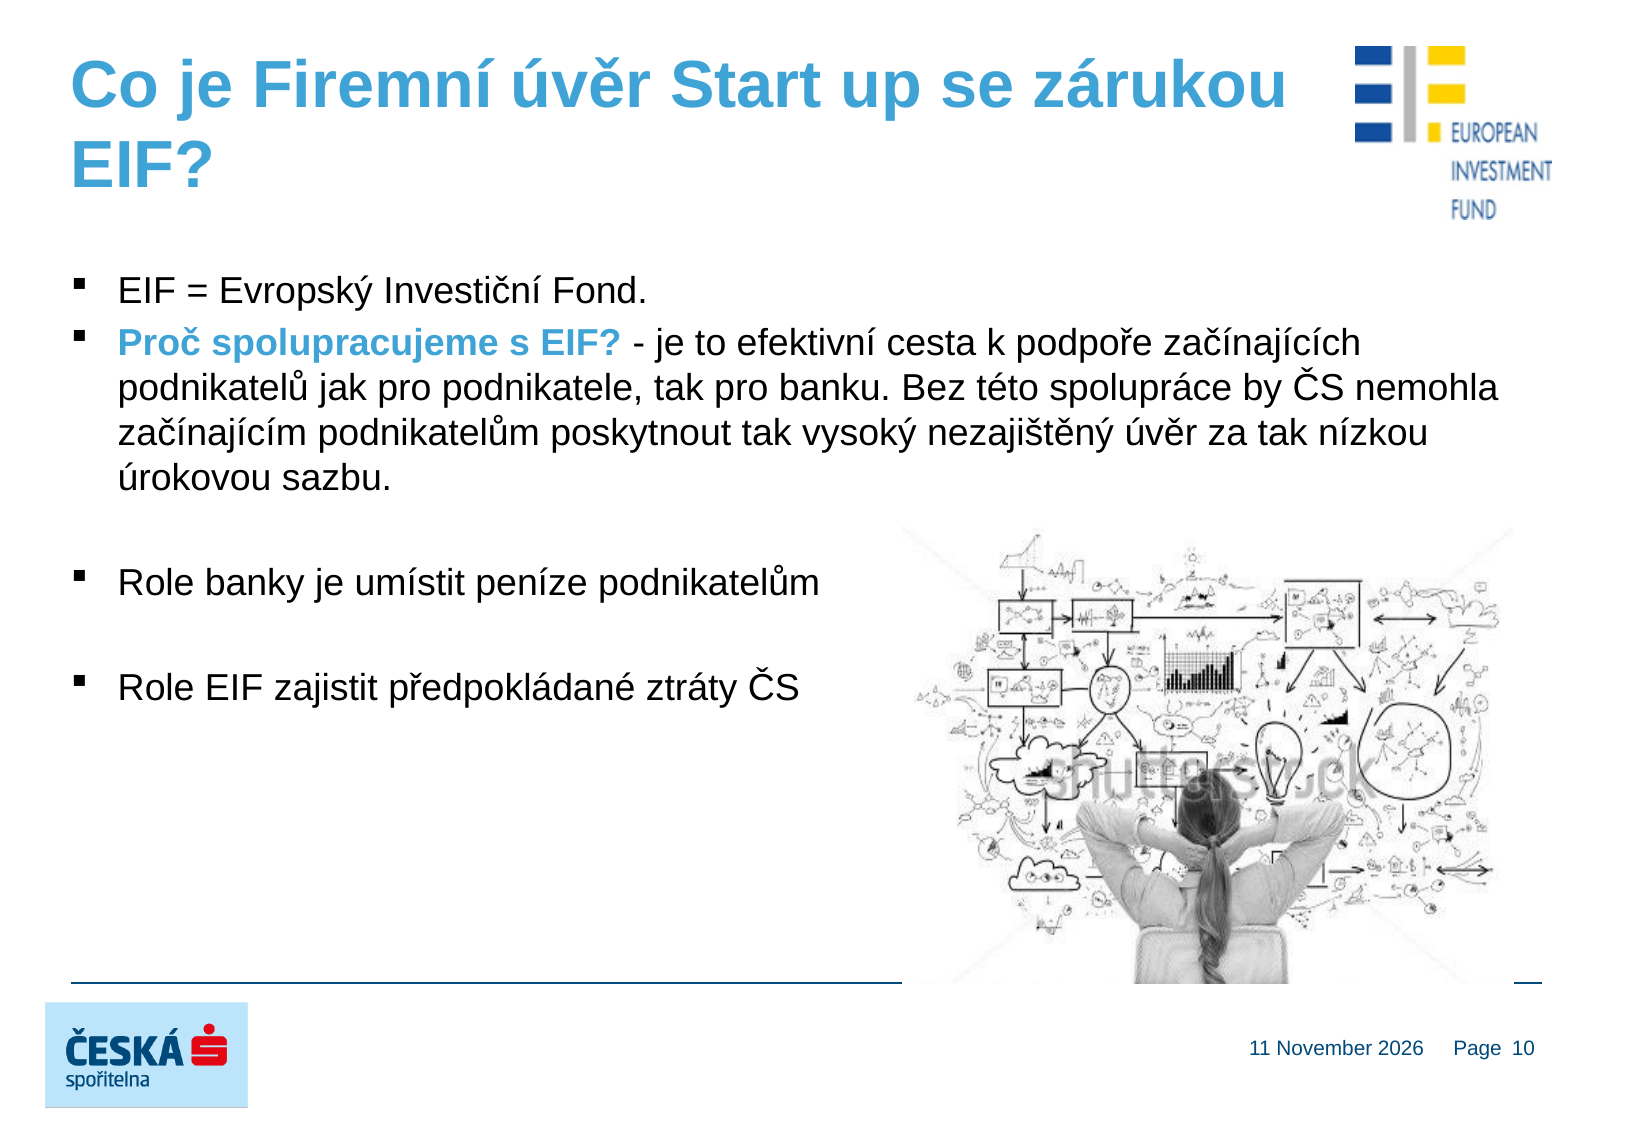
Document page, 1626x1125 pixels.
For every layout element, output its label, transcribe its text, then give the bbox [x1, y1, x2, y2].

picture [1355, 46, 1552, 221]
list EIF = Evropský Investiční Fond. Proč spolupracujeme s EIF? - je to efektivní cesta k podpoře začínajících podnikatelů jak pro podnikatele, tak pro banku. Bez této spolupráce by ČS nemohla začínajícím podnikatelům poskytnout tak vysoký nezajištěný úvěr za tak nízkou úrokovou sazbu. Role banky je umístit peníze podnikatelům Role EIF zajistit předpokládané ztráty ČS [70, 265, 1542, 975]
title Co je Firemní úvěr Start up se zárukou EIF? [70, 41, 1542, 265]
picture [901, 526, 1514, 984]
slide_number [1234, 1015, 1424, 1060]
picture [44, 1001, 248, 1109]
slide_number Page 10 [1453, 1015, 1542, 1060]
